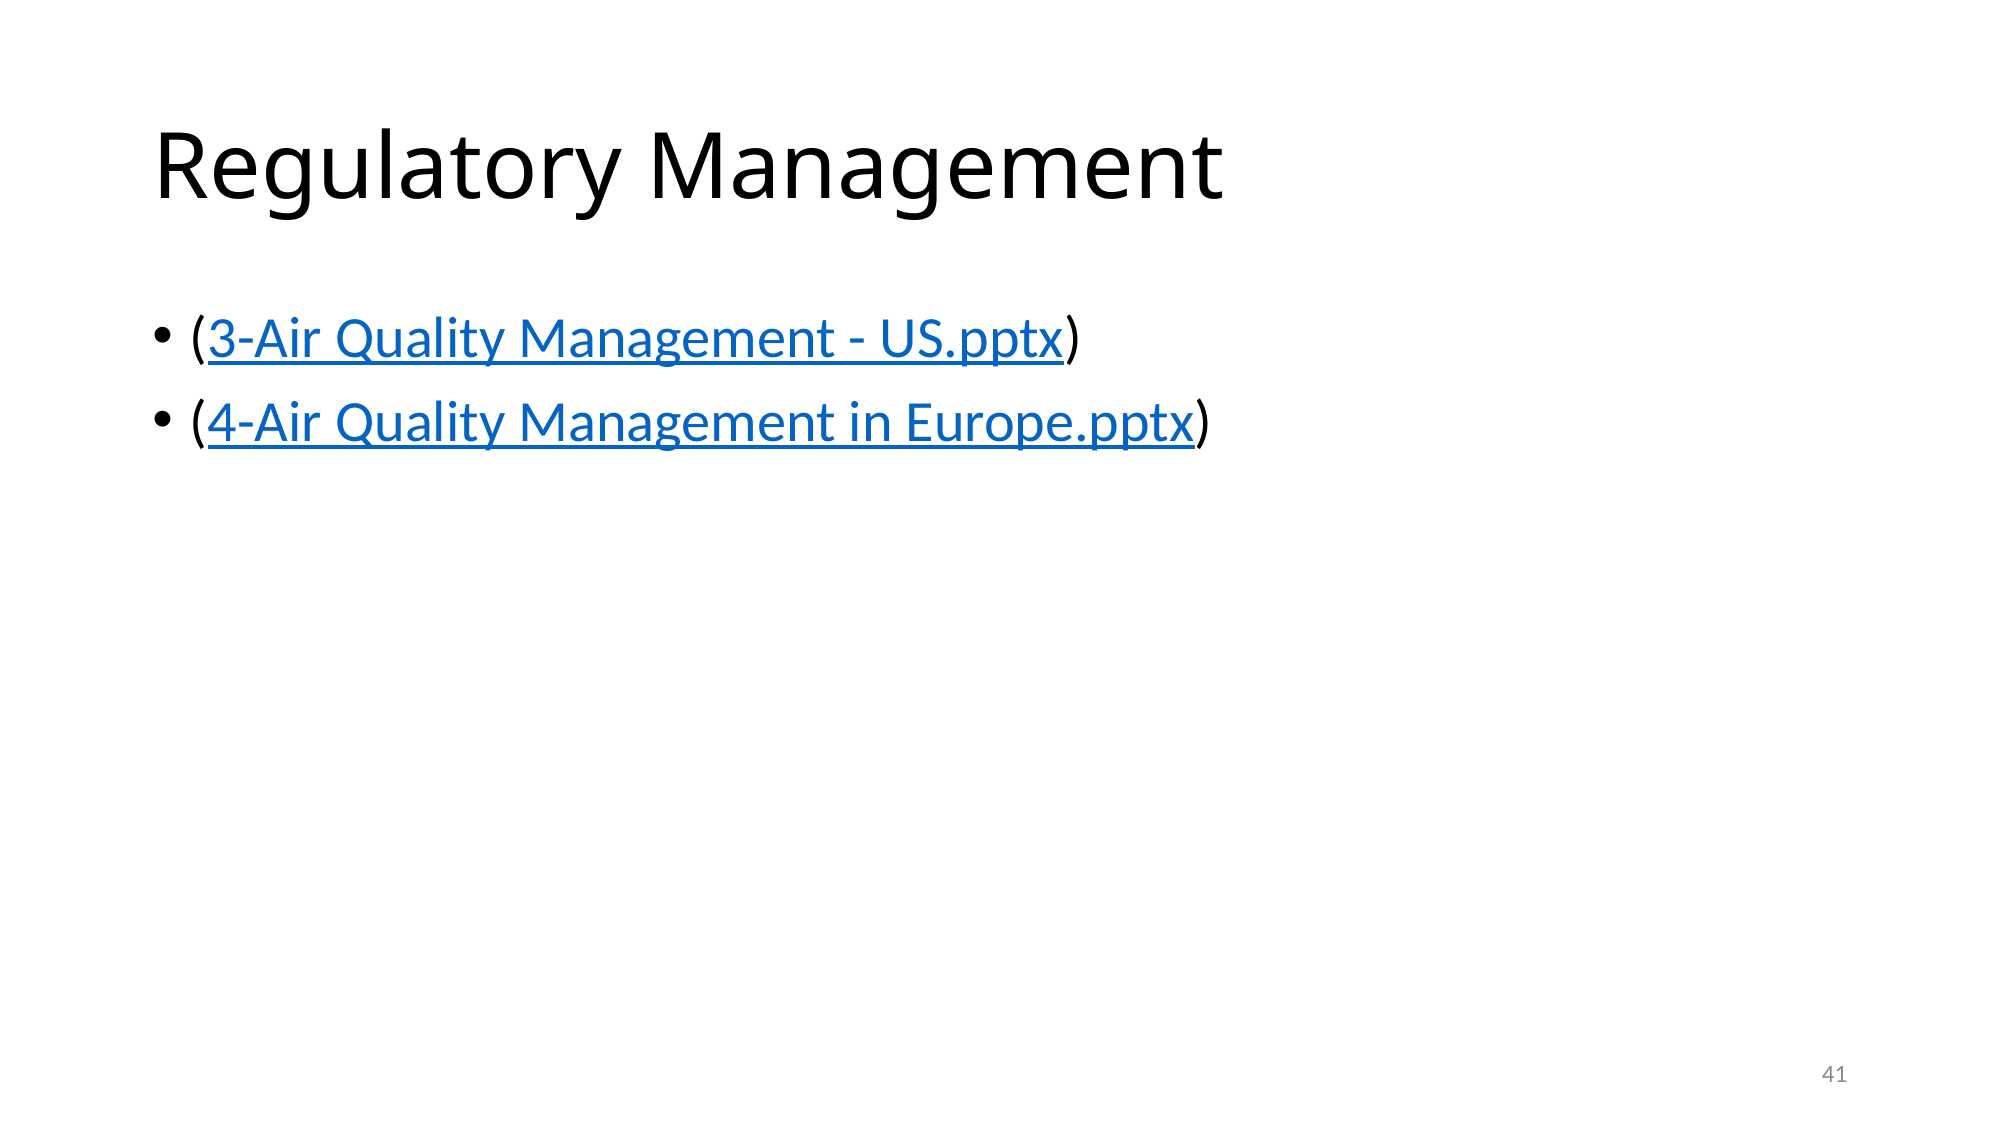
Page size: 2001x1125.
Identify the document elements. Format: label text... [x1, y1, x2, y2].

slide_number 41 [1412, 1042, 1863, 1103]
list (3-Air Quality Management - US.pptx) (4-Air Quality Management in Europe.pptx) [137, 299, 1863, 1014]
title Regulatory Management [137, 59, 1863, 278]
